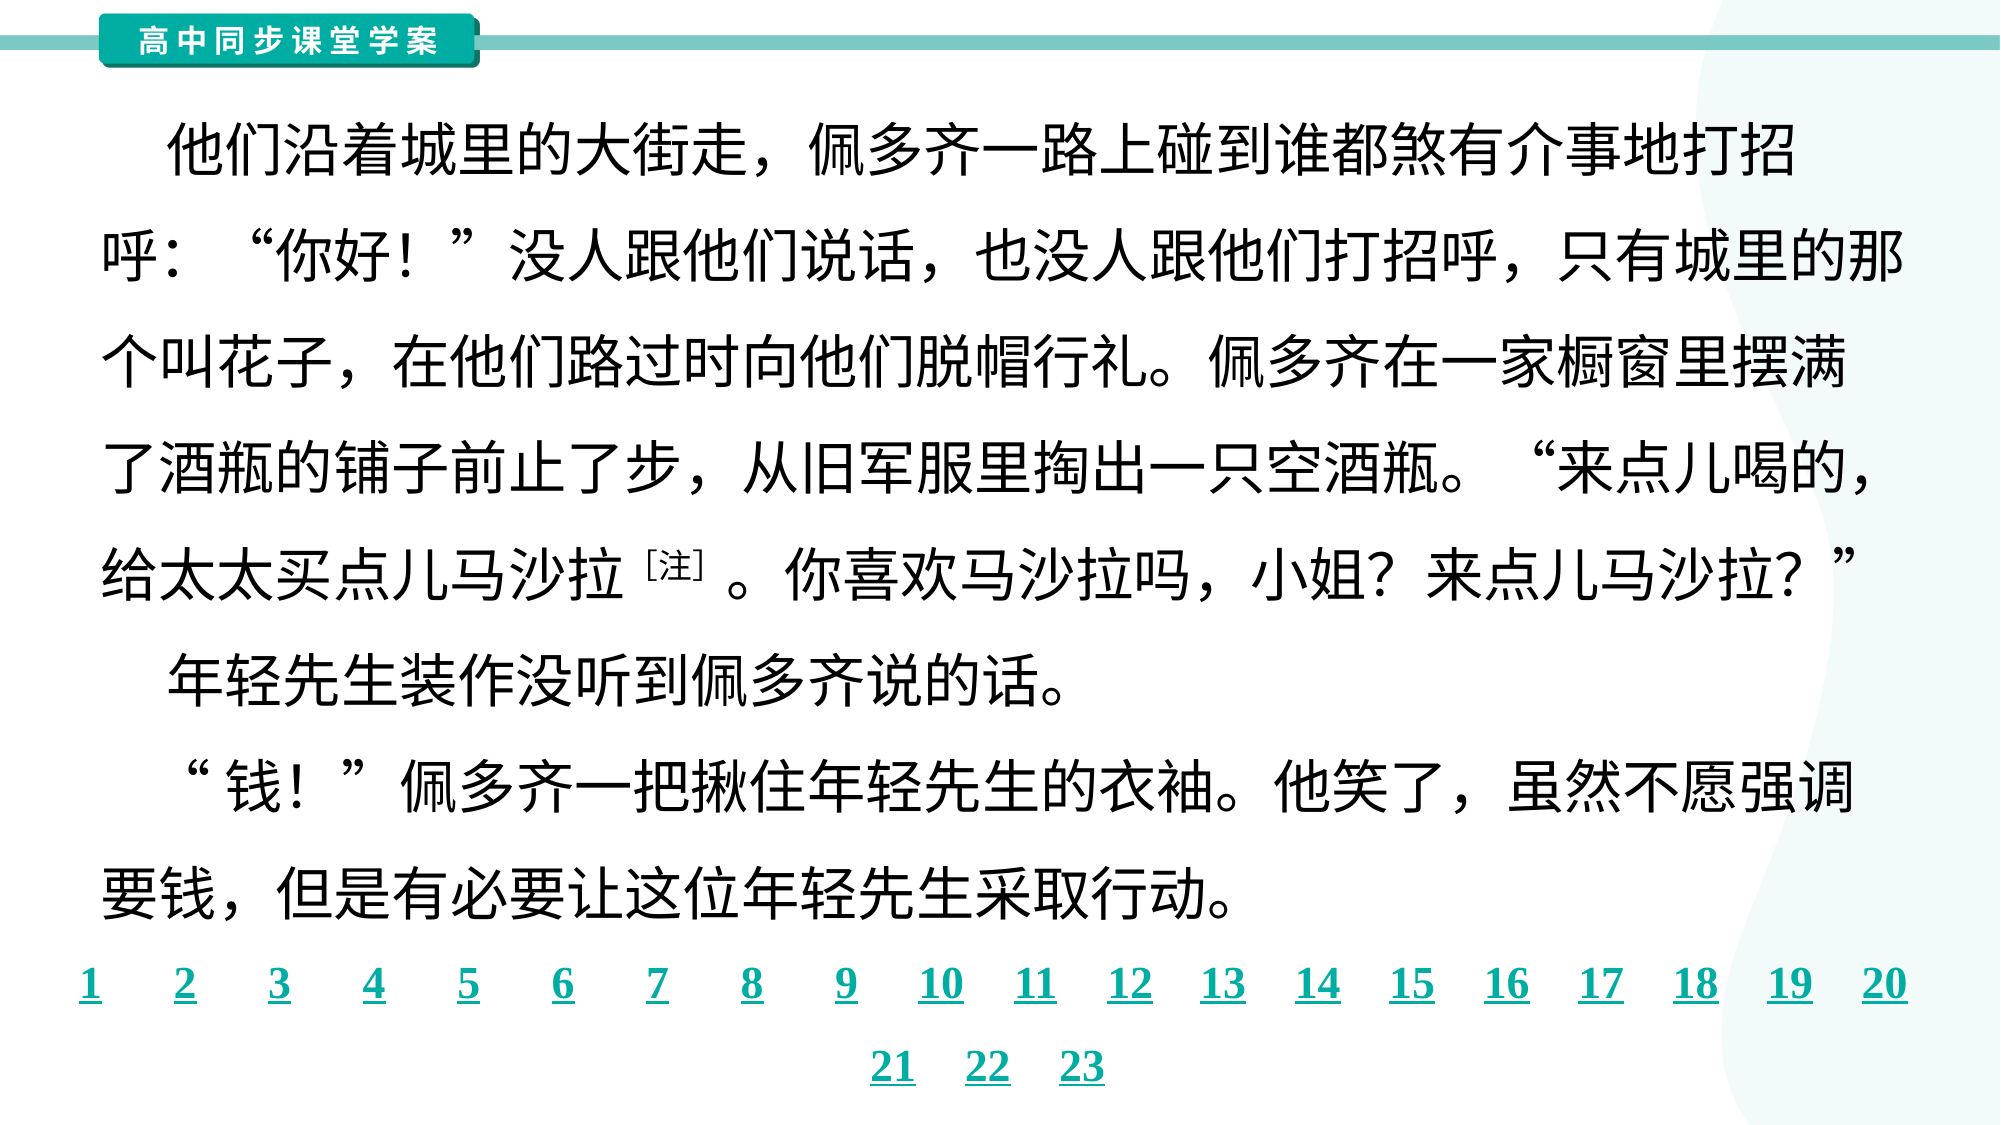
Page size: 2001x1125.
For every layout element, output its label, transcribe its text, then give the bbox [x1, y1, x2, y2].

text_box 他们沿着城里的大街走，佩多齐一路上碰到谁都煞有介事地打招 呼：“你好！”没人跟他们说话，也没人跟他们打招呼，只有城里的那 个叫花子，在他们路过时向他们脱帽行礼。佩多齐在一家橱窗里摆满 了酒瓶的铺子前止了步，从旧军服里掏出一只空酒瓶。“来点儿喝的， 给太太买点儿马沙拉［注］。你喜欢马沙拉吗，小姐？来点儿马沙拉？” 年轻先生装作没听到佩多齐说的话。 “钱！”佩多齐一把揪住年轻先生的衣袖。他笑了，虽然不愿强调 要钱，但是有必要让这位年轻先生采取行动。 [100, 76, 1899, 927]
picture [0, 0, 2000, 1125]
